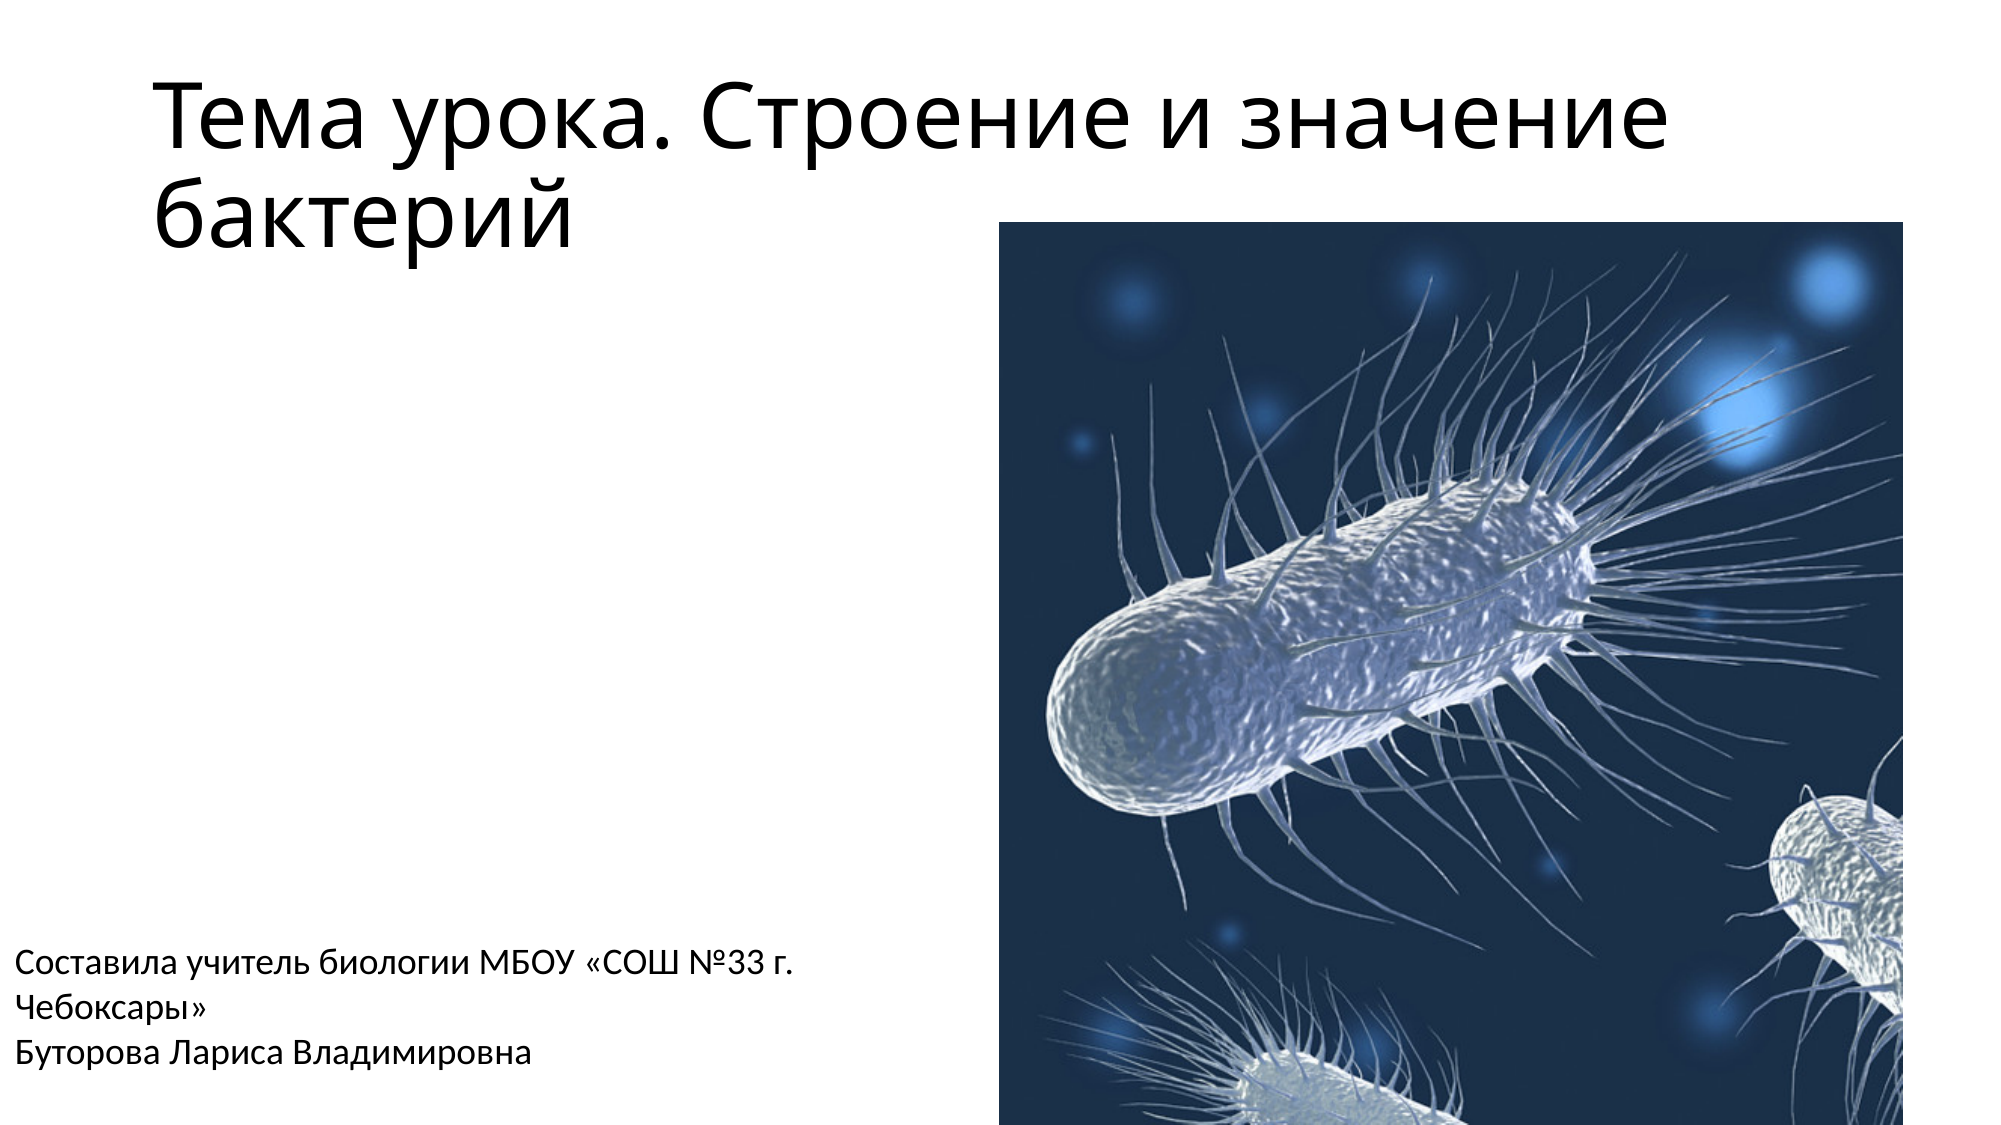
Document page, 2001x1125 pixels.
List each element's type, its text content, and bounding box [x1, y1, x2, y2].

text_box Составила учитель биологии МБОУ «СОШ №33 г. Чебоксары» Буторова Лариса Владимировна [0, 929, 858, 1080]
title Тема урока. Строение и значение бактерий [137, 59, 1863, 278]
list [999, 222, 1903, 1125]
